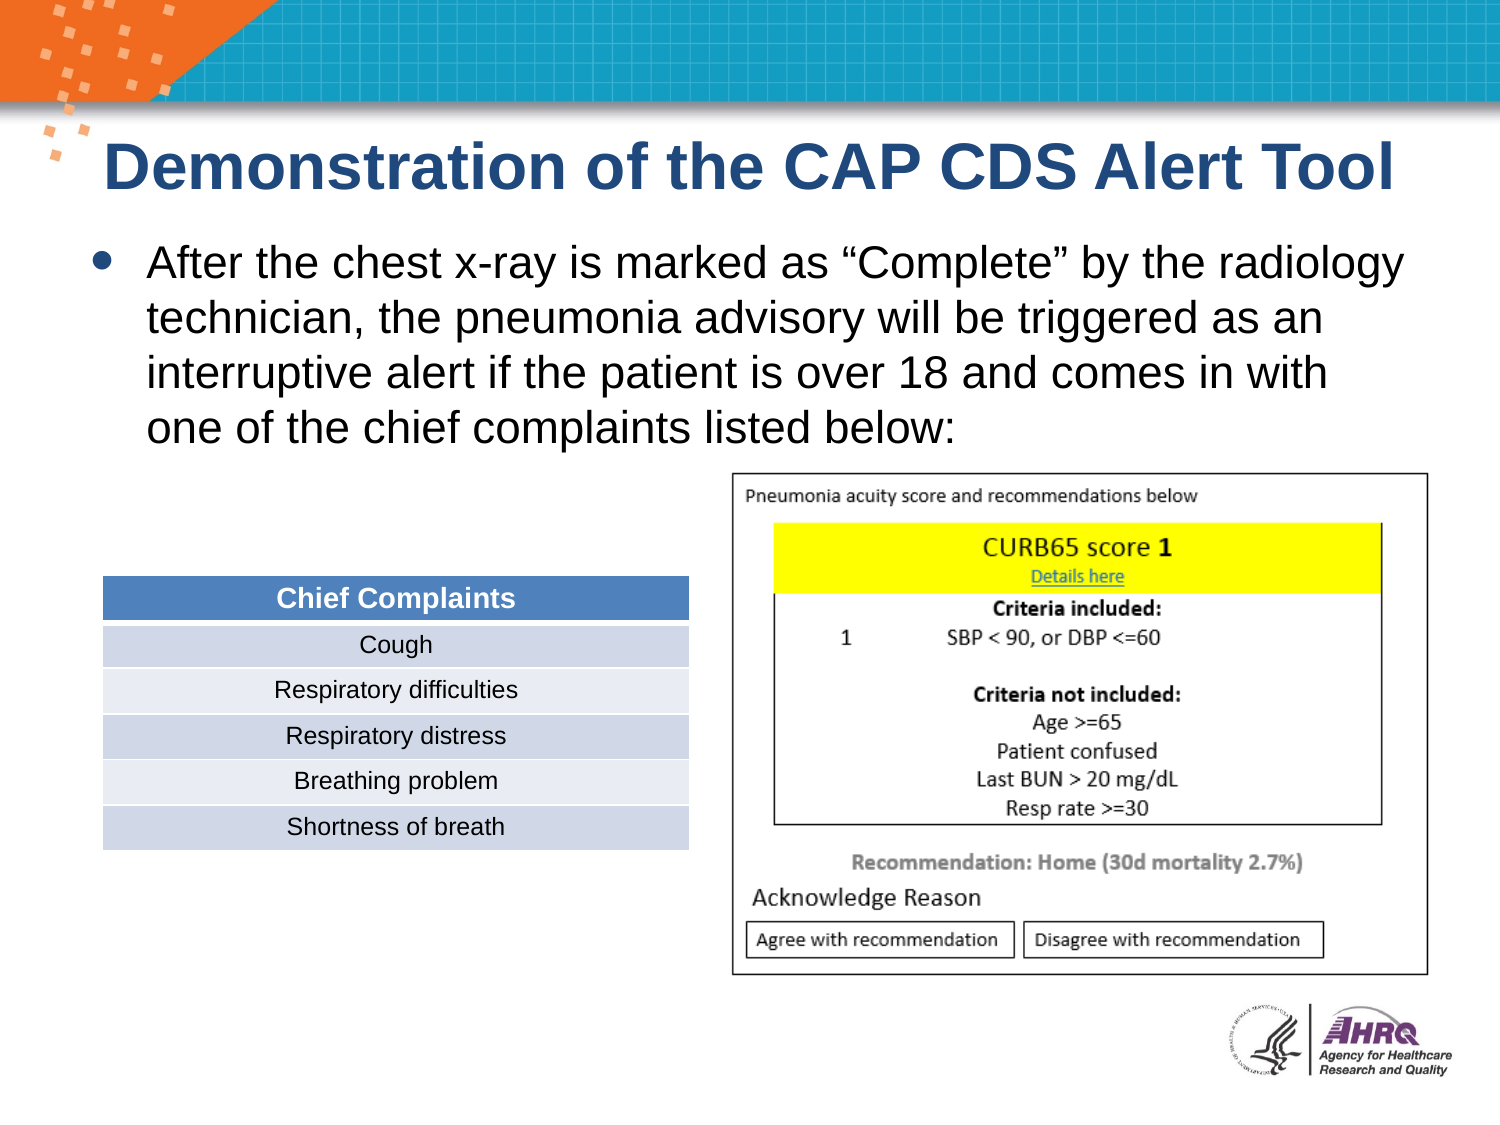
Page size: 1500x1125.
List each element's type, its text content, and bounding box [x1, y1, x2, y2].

picture [0, 0, 1500, 168]
table_cell Breathing problem [103, 760, 689, 804]
picture [1224, 999, 1457, 1081]
title Demonstration of the CAP CDS Alert Tool [75, 112, 1425, 214]
table_header Chief Complaints [103, 576, 689, 620]
picture [717, 462, 1445, 985]
table_cell Cough [103, 626, 689, 667]
table_cell Shortness of breath [103, 806, 689, 850]
list After the chest x-ray is marked as “Complete” by the radiology technician, the pneumonia advisory will be triggered as an interruptive alert if the patient is over 18 and comes in with one of the chief complaints listed below: [75, 224, 1425, 925]
table_cell Respiratory difficulties [103, 669, 689, 713]
table_cell Respiratory distress [103, 715, 689, 759]
